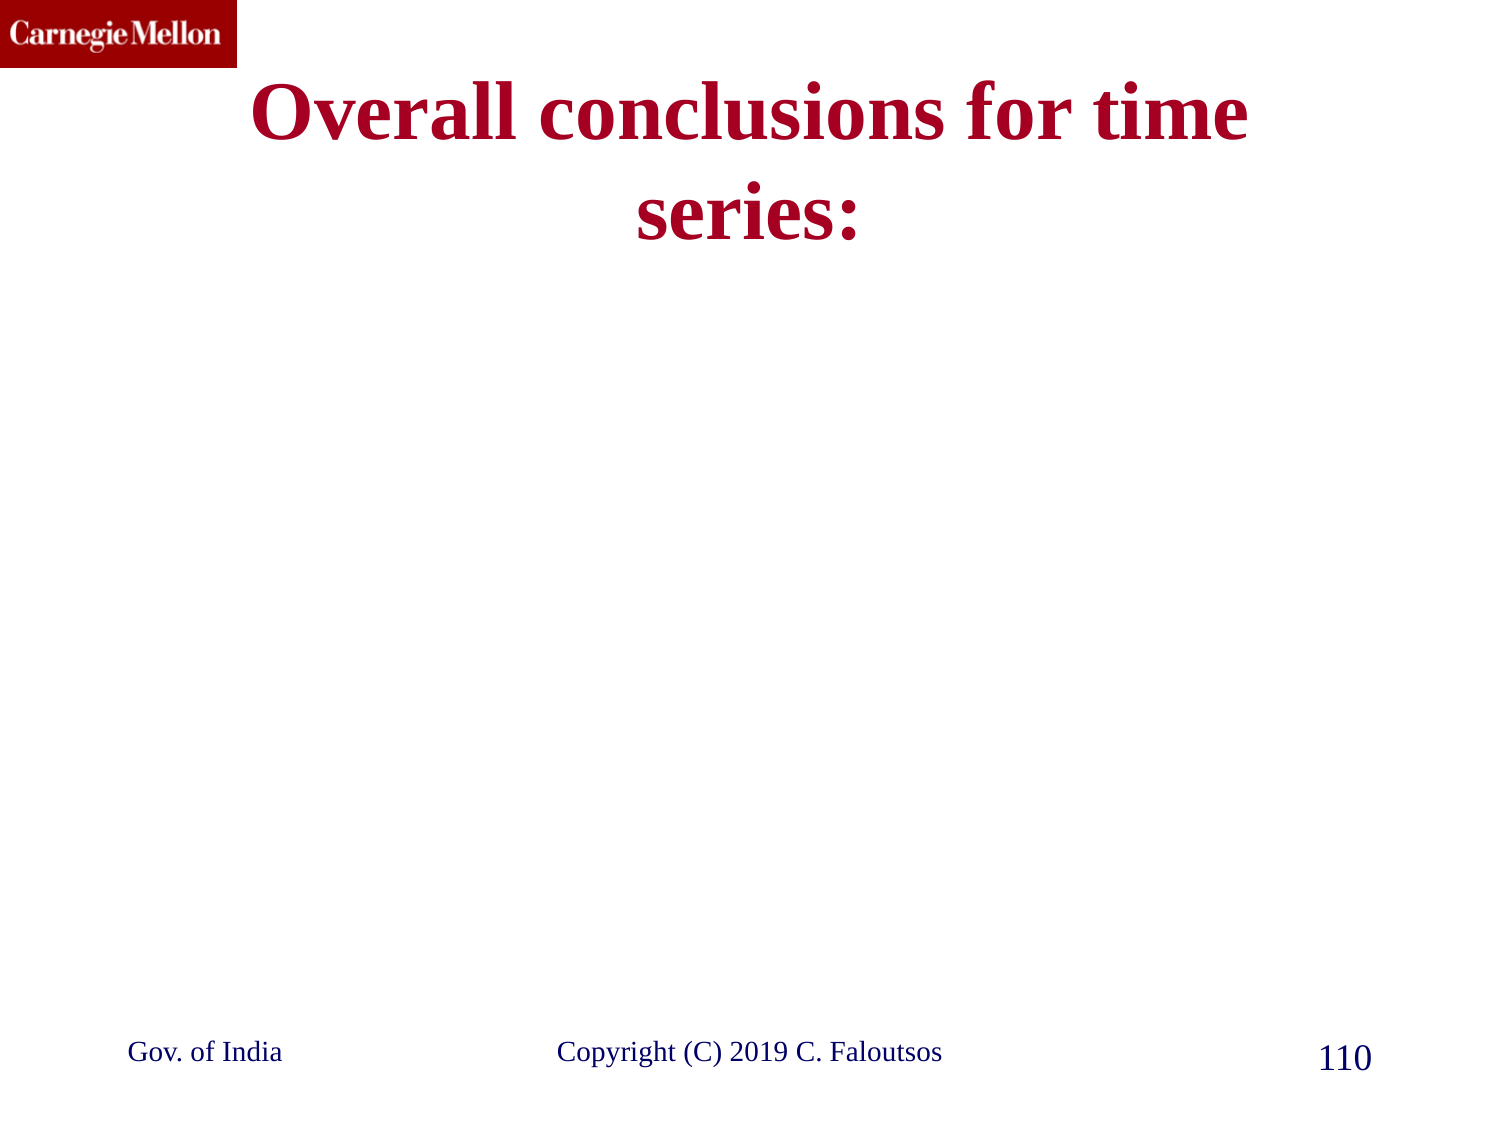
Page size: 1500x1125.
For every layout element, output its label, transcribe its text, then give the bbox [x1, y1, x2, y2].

footer Copyright (C) 2019 C. Faloutsos [512, 1024, 988, 1101]
slide_number Gov. of India [112, 1024, 426, 1101]
slide_number 110 [1074, 1024, 1388, 1101]
title Overall conclusions for time series: [112, 99, 1388, 213]
picture [0, 0, 237, 68]
